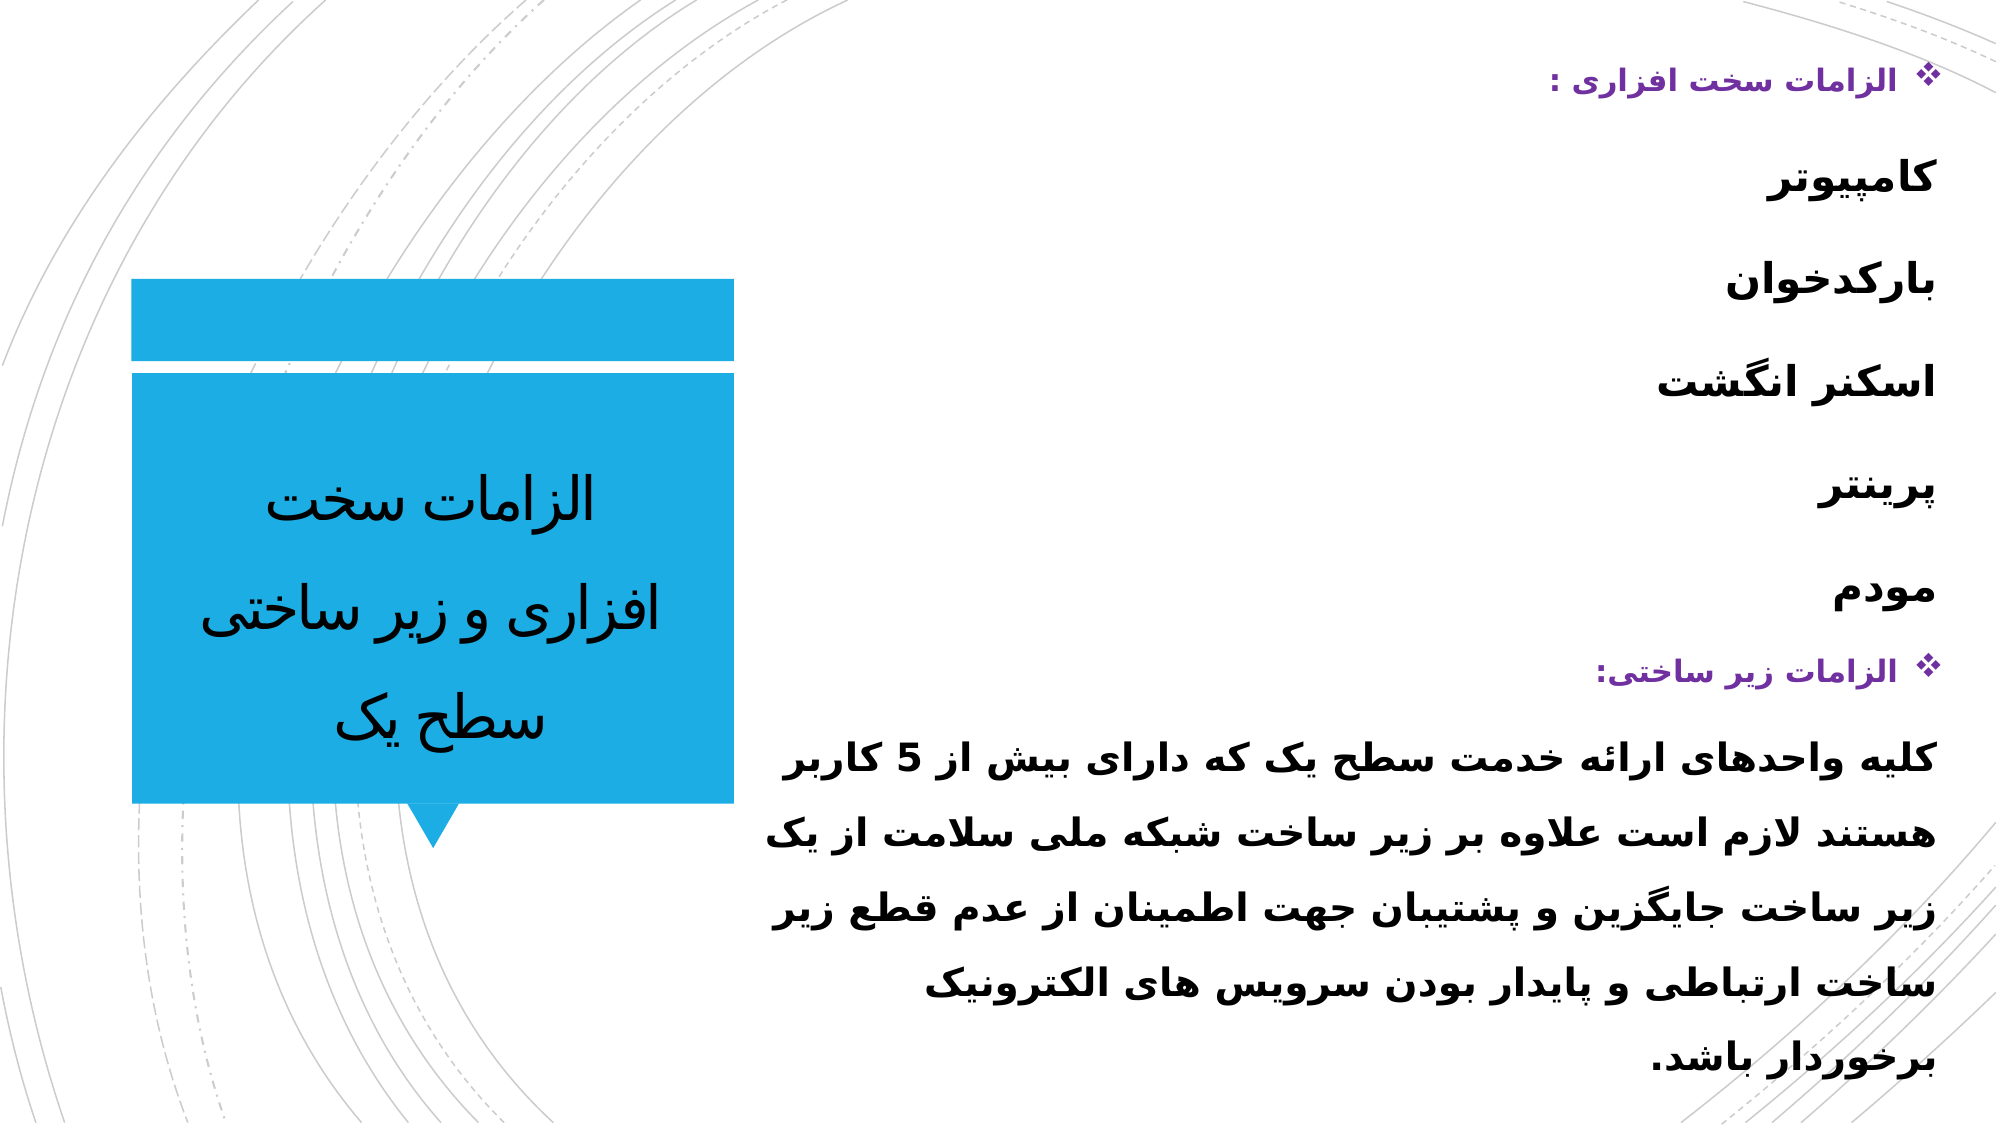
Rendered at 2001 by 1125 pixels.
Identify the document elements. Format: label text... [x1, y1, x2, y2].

list الزامات سخت افزاری : کامپیوتر بارکدخوان اسکنر انگشت پرینتر مودم الزامات زیر ساختی: کلیه واحدهای ارائه خدمت سطح یک که دارای بیش از 5 کاربر هستند لازم است علاوه بر زیر ساخت شبکه ملی سلامت از یک زیر ساخت جایگزین و پشتیبان جهت اطمینان از عدم قطع زیر ساخت ارتباطی و پایدار بودن سرویس های الکترونیک برخوردار باشد. [747, 23, 1953, 1090]
title الزامات سخت افزاری و زیر ساختی سطح یک [145, 385, 720, 789]
